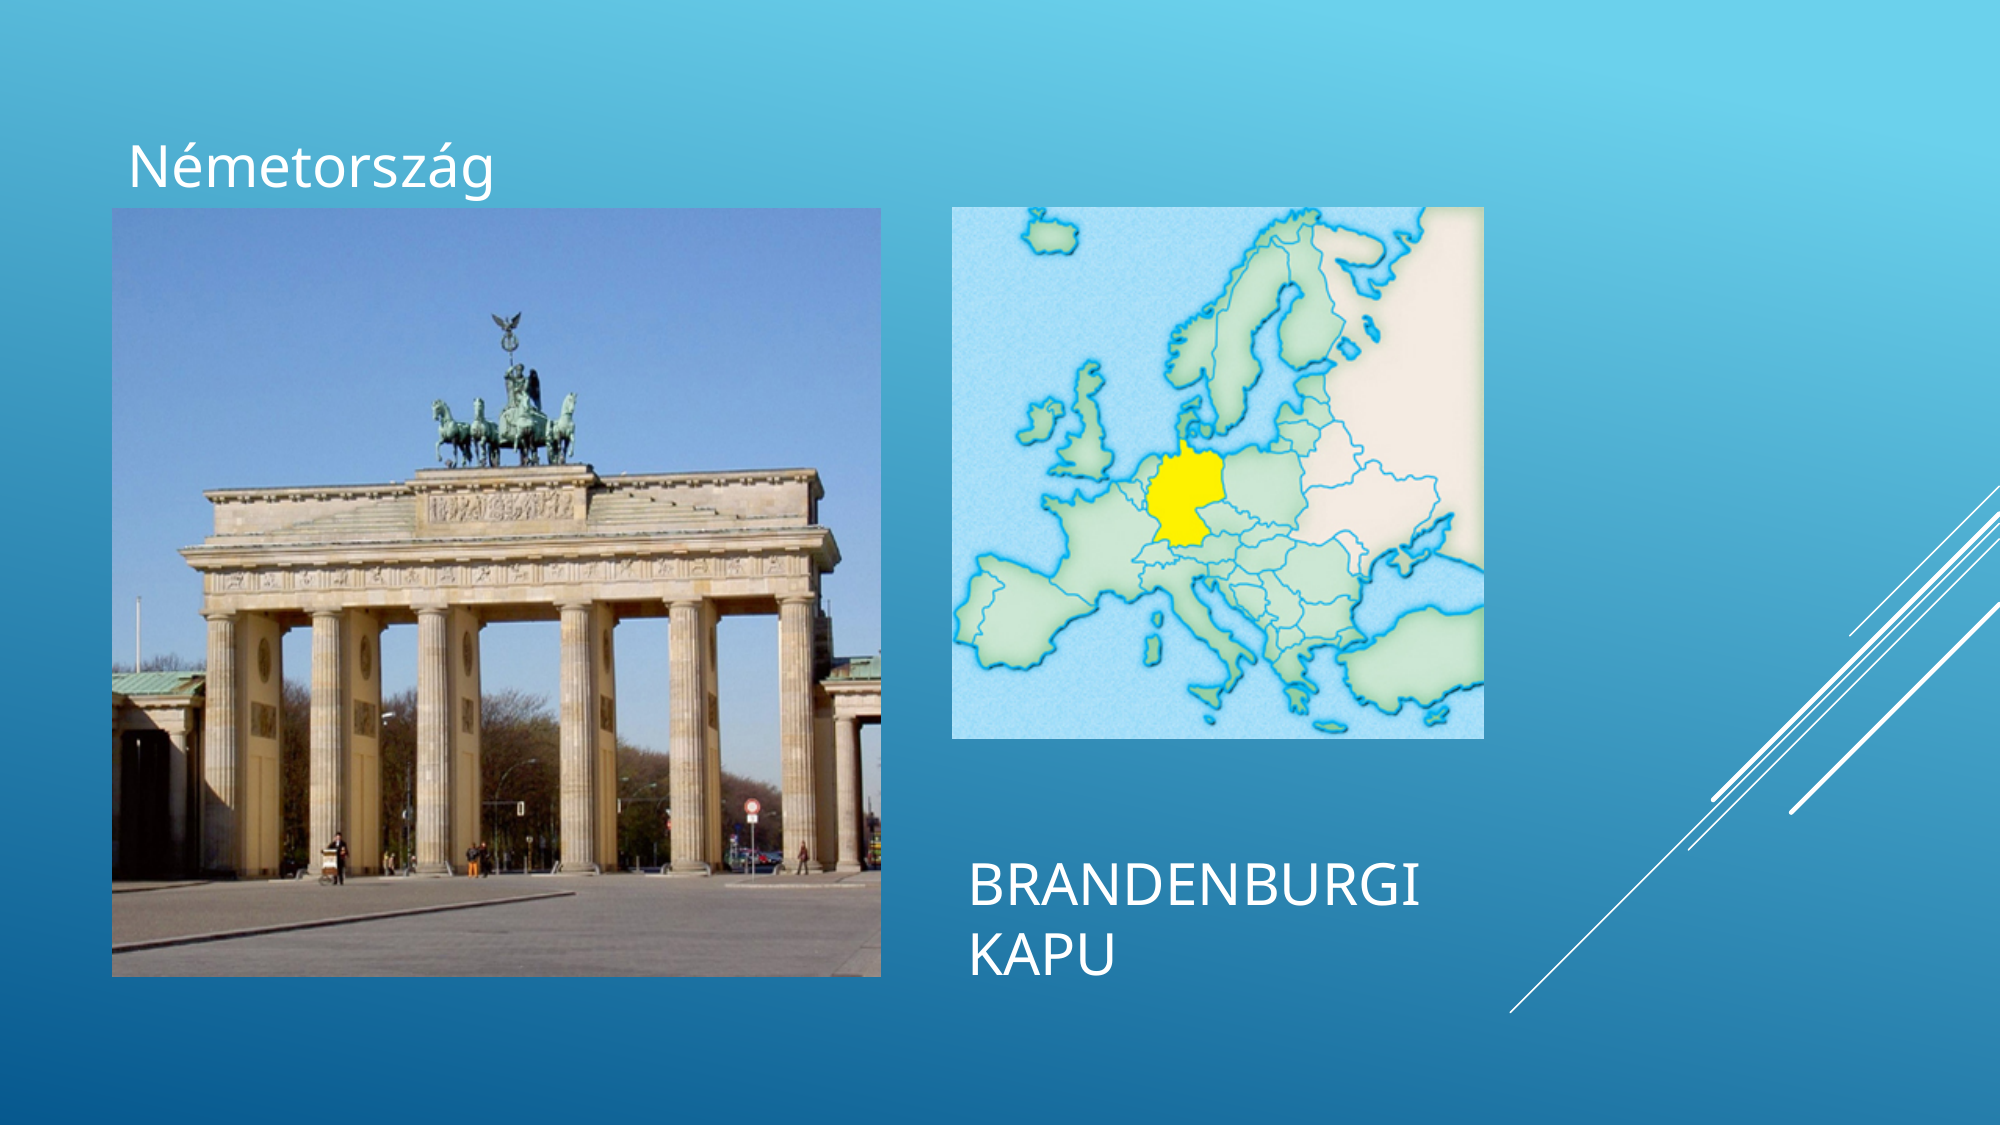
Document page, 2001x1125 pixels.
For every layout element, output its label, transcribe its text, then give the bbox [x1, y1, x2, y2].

list Németország [112, 107, 880, 208]
title Brandenburgi kapu [952, 858, 1484, 977]
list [952, 206, 1485, 739]
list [112, 208, 881, 977]
